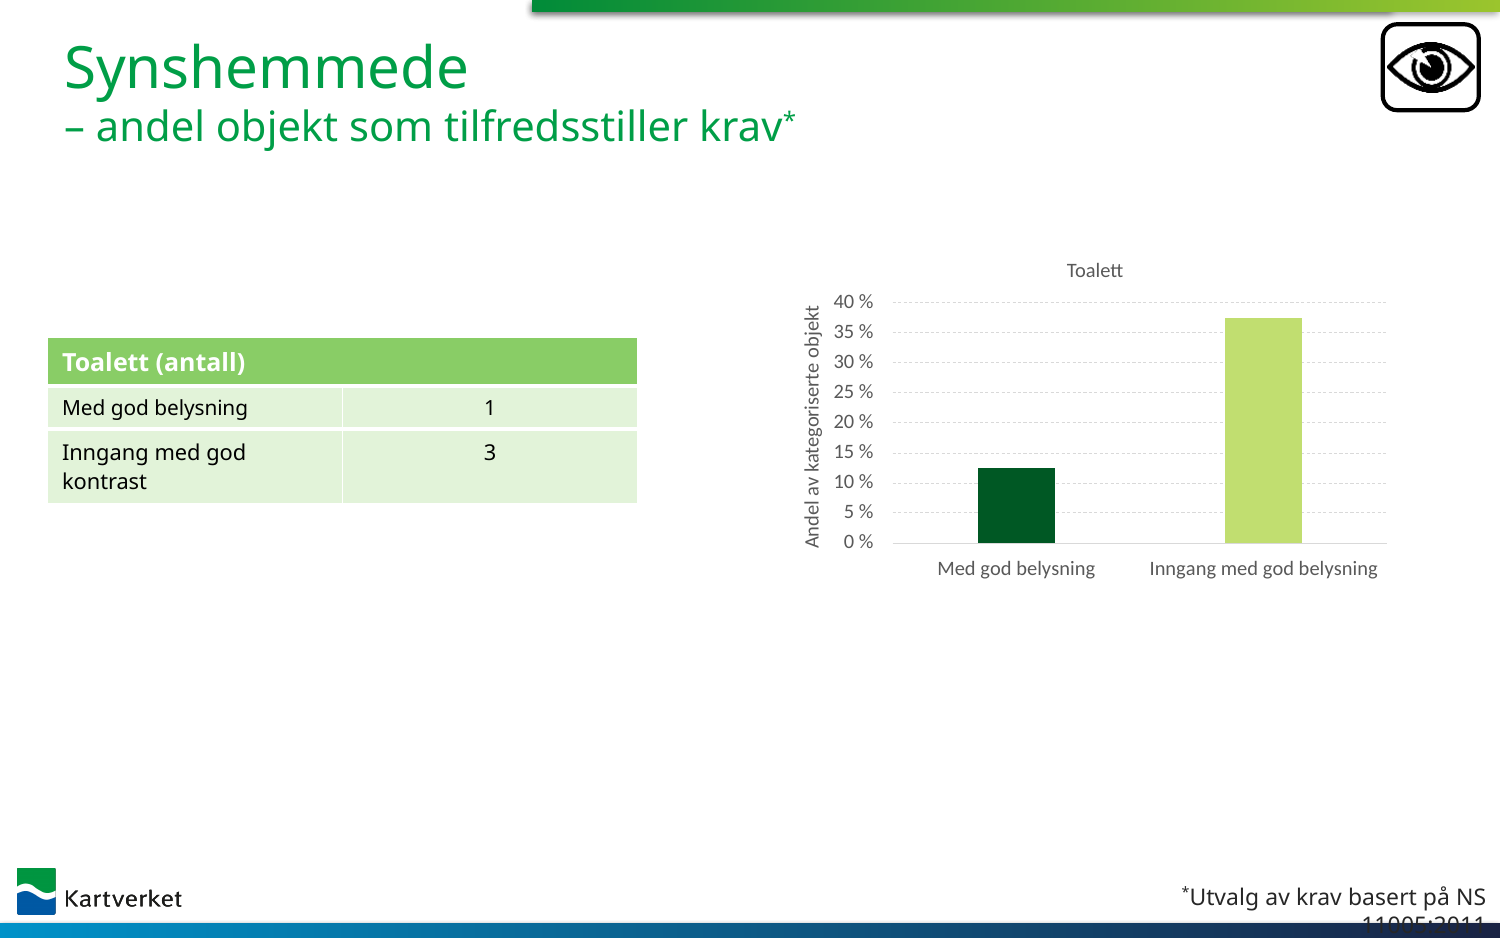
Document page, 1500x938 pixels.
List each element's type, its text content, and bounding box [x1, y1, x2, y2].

picture [791, 249, 1400, 589]
text_box *Utvalg av krav basert på NS 11005:2011 [1068, 873, 1500, 938]
table_cell 3 [343, 431, 637, 503]
table_cell Med god belysning [48, 388, 342, 427]
table_cell 1 [343, 388, 637, 427]
table_header Toalett (antall) [48, 338, 637, 384]
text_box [1382, 24, 1480, 111]
table_cell Inngang med god kontrast [48, 431, 342, 503]
text_box Synshemmede – andel objekt som tilfredsstiller krav* [49, 24, 1431, 158]
